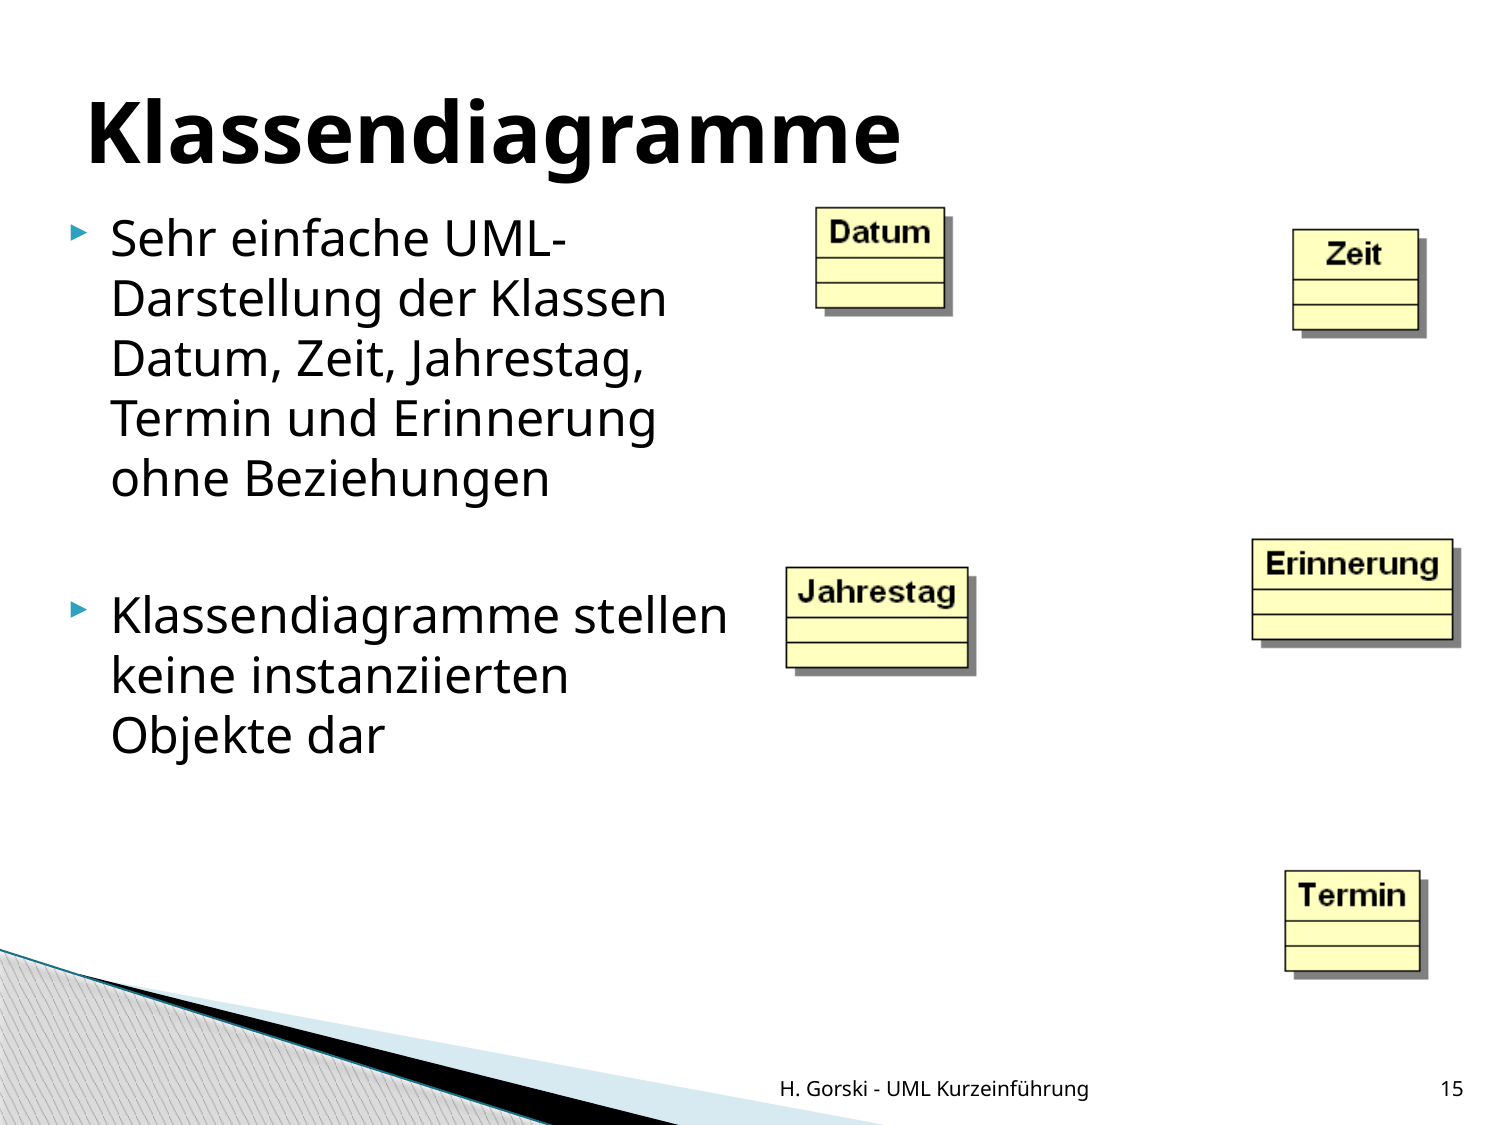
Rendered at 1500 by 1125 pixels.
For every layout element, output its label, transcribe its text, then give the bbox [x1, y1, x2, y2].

picture [784, 198, 1466, 985]
title Klassendiagramme [70, 35, 1421, 223]
footer H. Gorski - UML Kurzeinführung [718, 1051, 1105, 1112]
slide_number 15 [1418, 1051, 1479, 1112]
list Sehr einfache UML-Darstellung der Klassen Datum, Zeit, Jahrestag, Termin und Erinnerung ohne Beziehungen Klassendiagramme stellen keine instanziierten Objekte dar [35, 199, 750, 1008]
